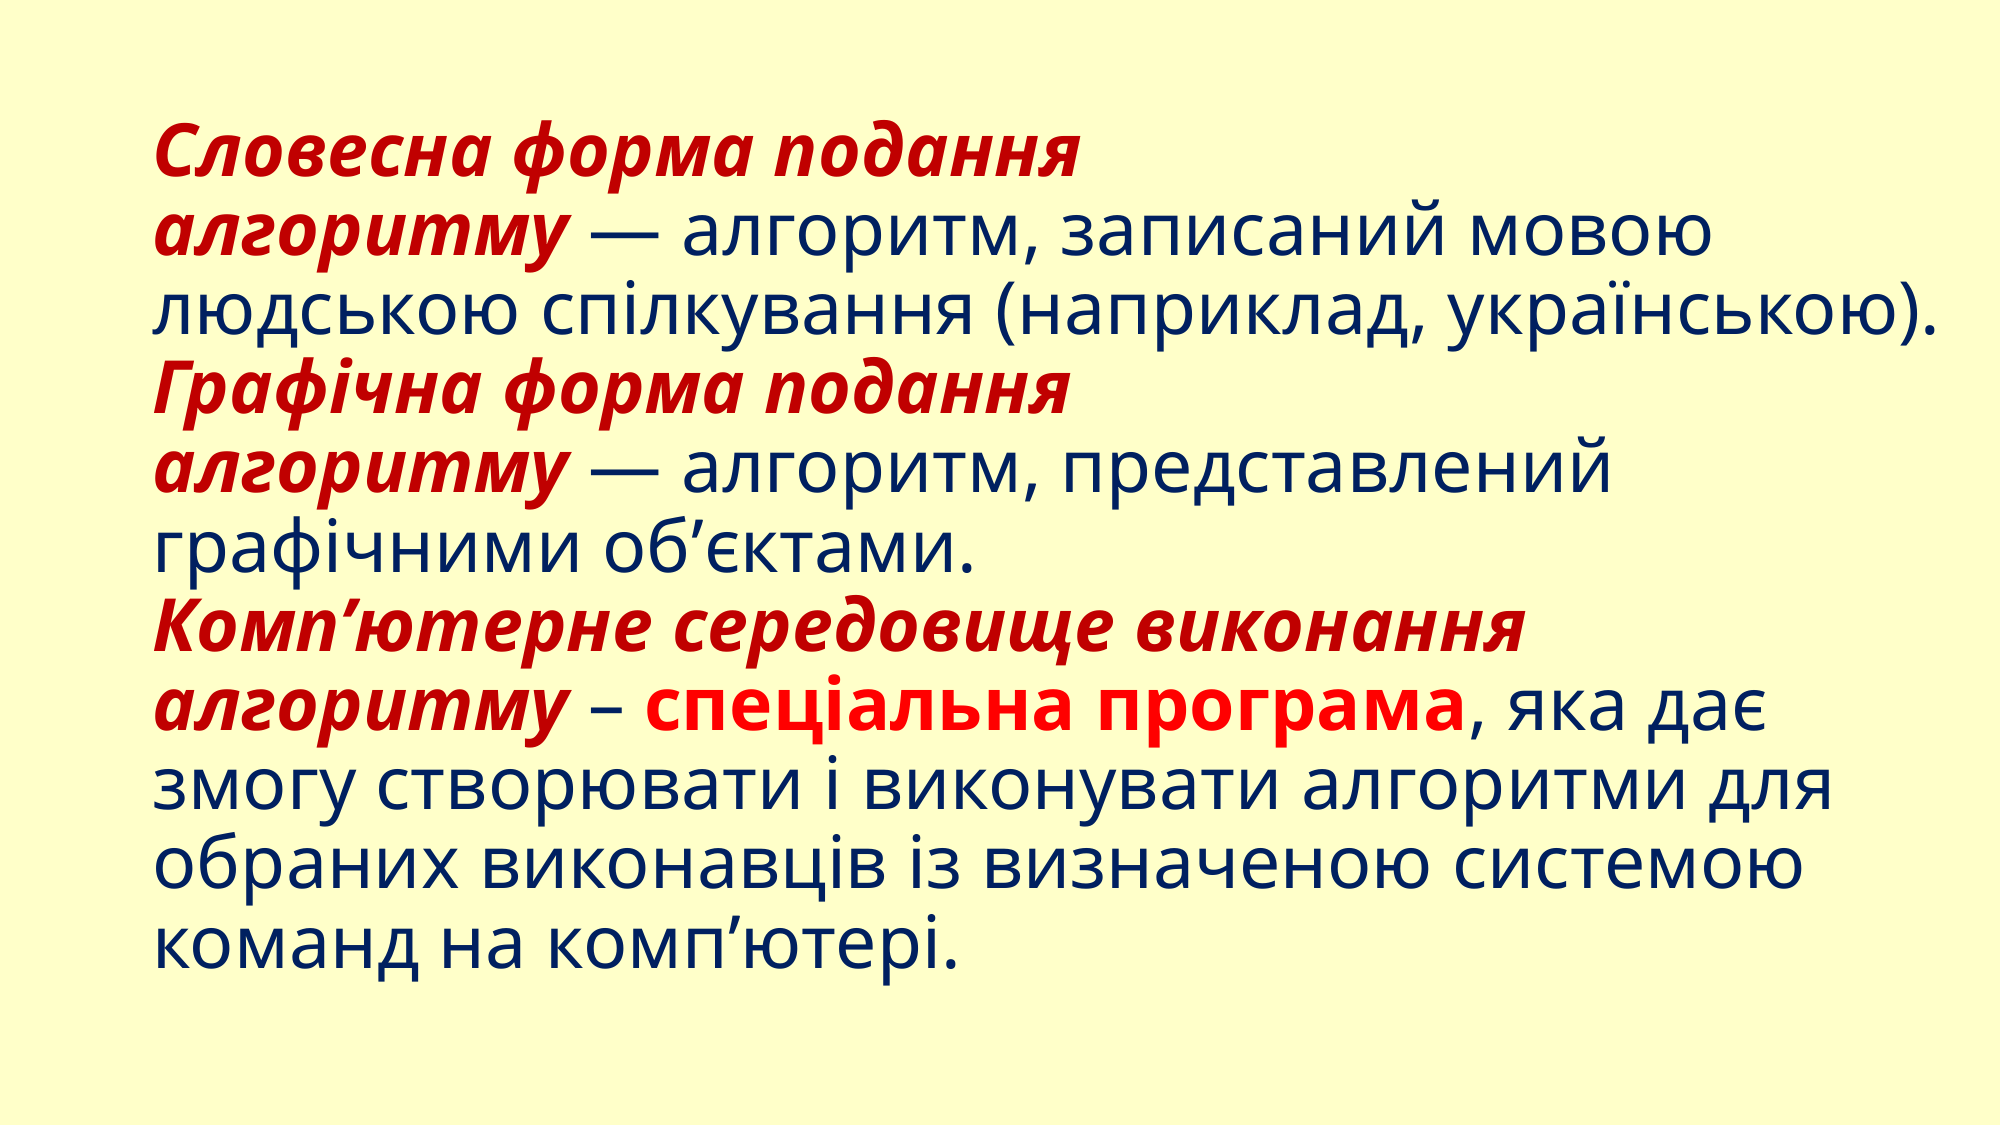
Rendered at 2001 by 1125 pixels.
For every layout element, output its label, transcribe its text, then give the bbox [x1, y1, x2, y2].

title Словесна форма подання алгоритму — алгоритм, записаний мовою людською спілкування (наприклад, українською). Графічна форма подання алгоритму — алгоритм, представлений графічними об’єктами. Комп’ютерне середовище виконання алгоритму – спеціальна програма, яка дає змогу створювати і виконувати алгоритми для обраних виконавців із визначеною системою команд на комп’ютері. [137, 59, 1958, 1125]
